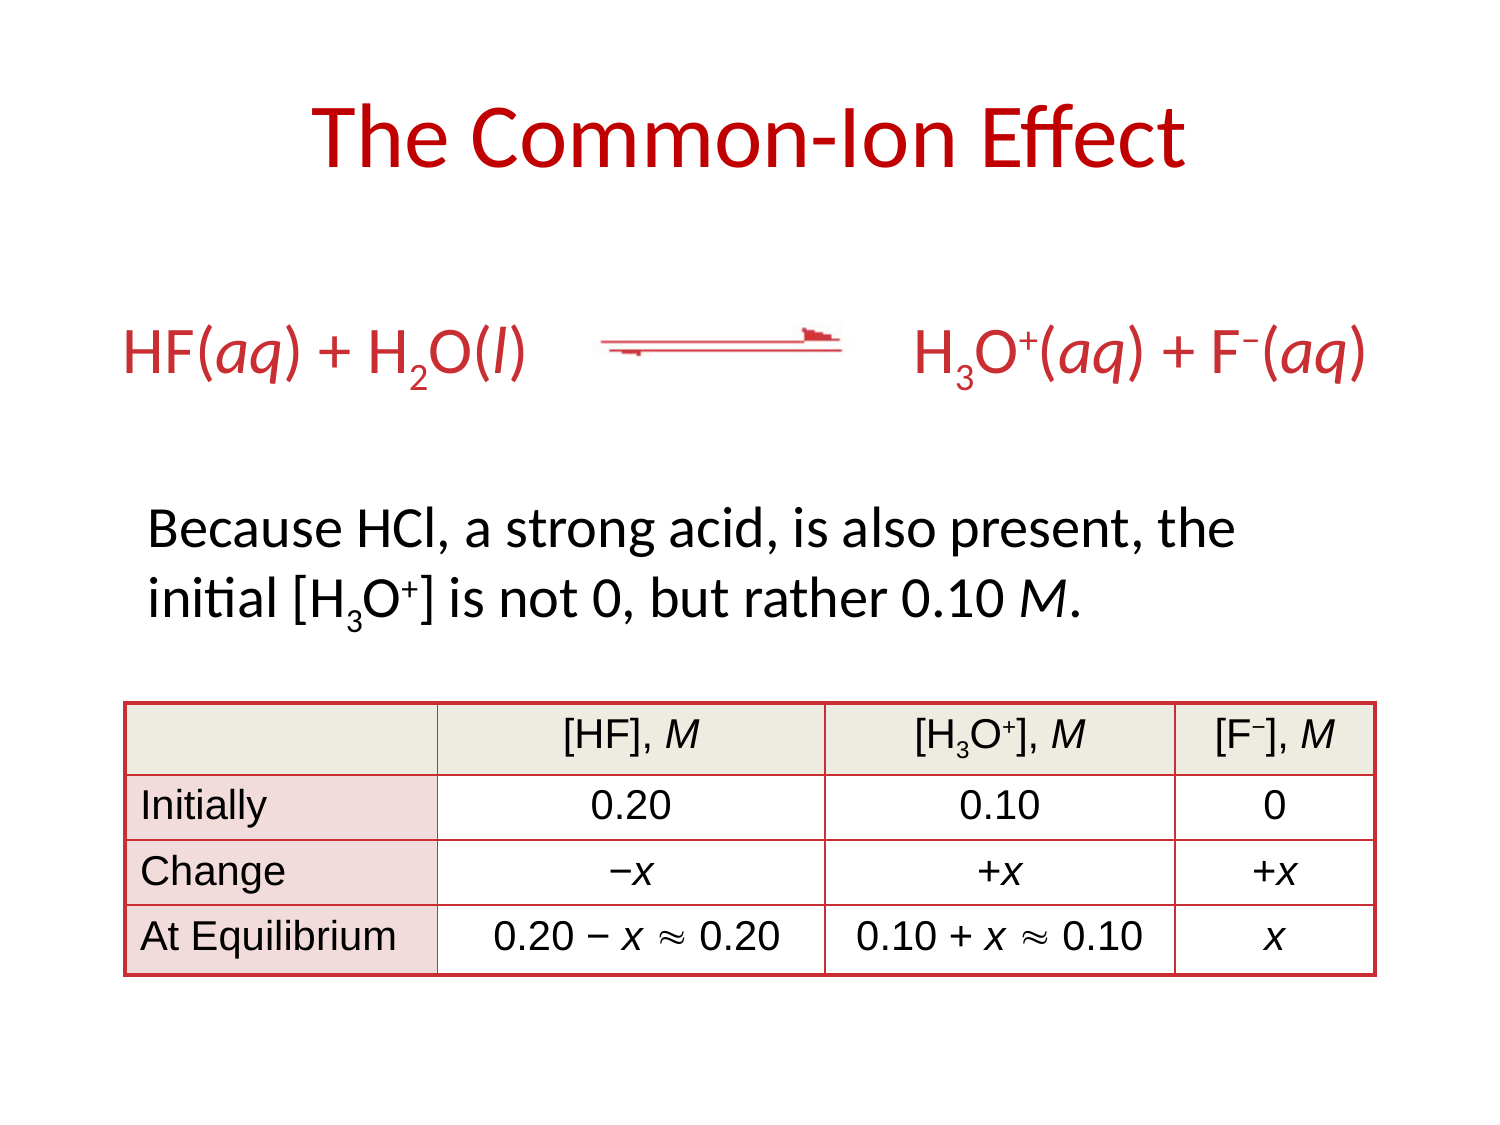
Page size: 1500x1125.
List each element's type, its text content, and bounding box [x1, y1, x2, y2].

table_cell x [1176, 906, 1373, 973]
table_cell At Equilibrium [127, 906, 437, 973]
text_box The Common-Ion Effect [0, 37, 1500, 225]
table_cell Change [127, 841, 437, 904]
table_cell 0.10 [826, 776, 1174, 839]
table_header [127, 705, 437, 774]
table_cell 0.20 − x  0.20 [438, 906, 824, 973]
table_cell 0.10 + x  0.10 [826, 906, 1174, 973]
table_cell +x [1176, 841, 1373, 904]
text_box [103, 299, 1408, 397]
text_box Because HCl, a strong acid, is also present, the initial [H3O+] is not 0, but rather 0.10 M. [133, 482, 1367, 647]
table_cell Initially [127, 776, 437, 839]
table_cell +x [826, 841, 1174, 904]
table_header [F−], M [1176, 705, 1373, 774]
table_cell −x [438, 841, 824, 904]
table_cell 0 [1176, 776, 1373, 839]
table_header [HF], M [438, 705, 824, 774]
table_header [H3O+], M [826, 705, 1174, 774]
table_cell 0.20 [438, 776, 824, 839]
